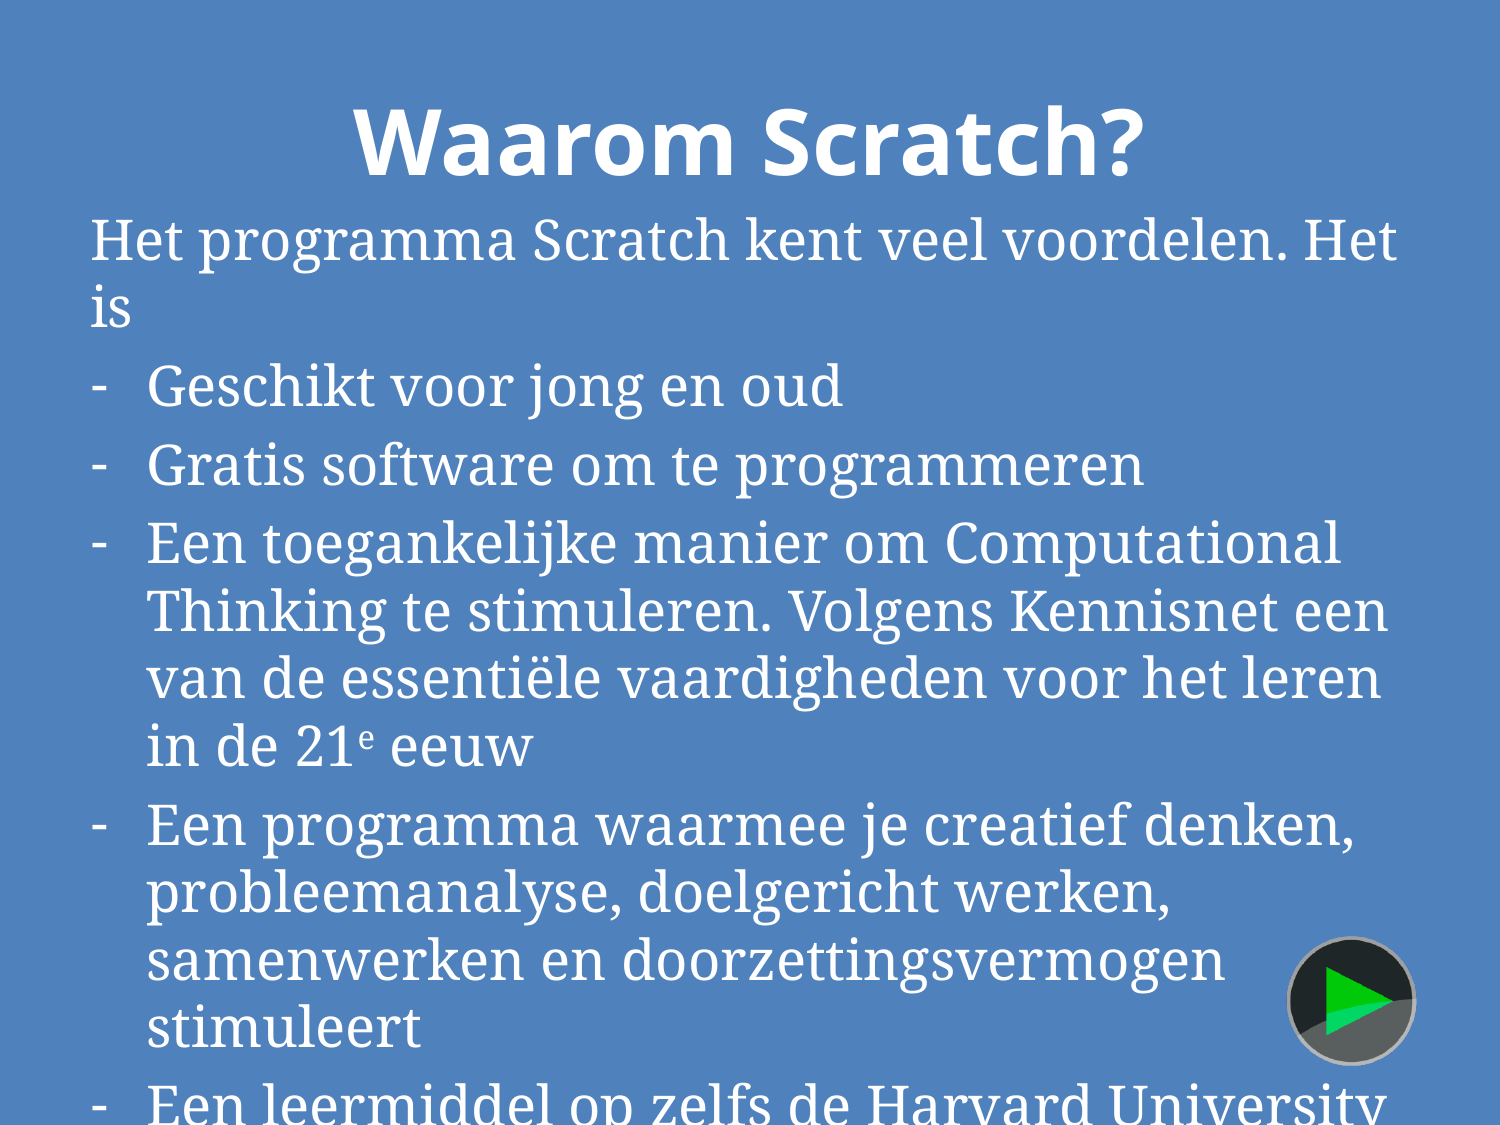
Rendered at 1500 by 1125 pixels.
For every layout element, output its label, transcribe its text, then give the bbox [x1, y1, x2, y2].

title Waarom Scratch? [75, 45, 1425, 196]
list Het programma Scratch kent veel voordelen. Het is Geschikt voor jong en oud Gratis software om te programmeren Een toegankelijke manier om Computational Thinking te stimuleren. Volgens Kennisnet een van de essentiële vaardigheden voor het leren in de 21e eeuw Een programma waarmee je creatief denken, probleemanalyse, doelgericht werken, samenwerken en doorzettingsvermogen stimuleert Een leermiddel op zelfs de Harvard University Een programmeerwijze die ook bij Robotica en Apps bouwen gebruikt wordt. [75, 196, 1436, 1125]
picture [1269, 917, 1434, 1083]
